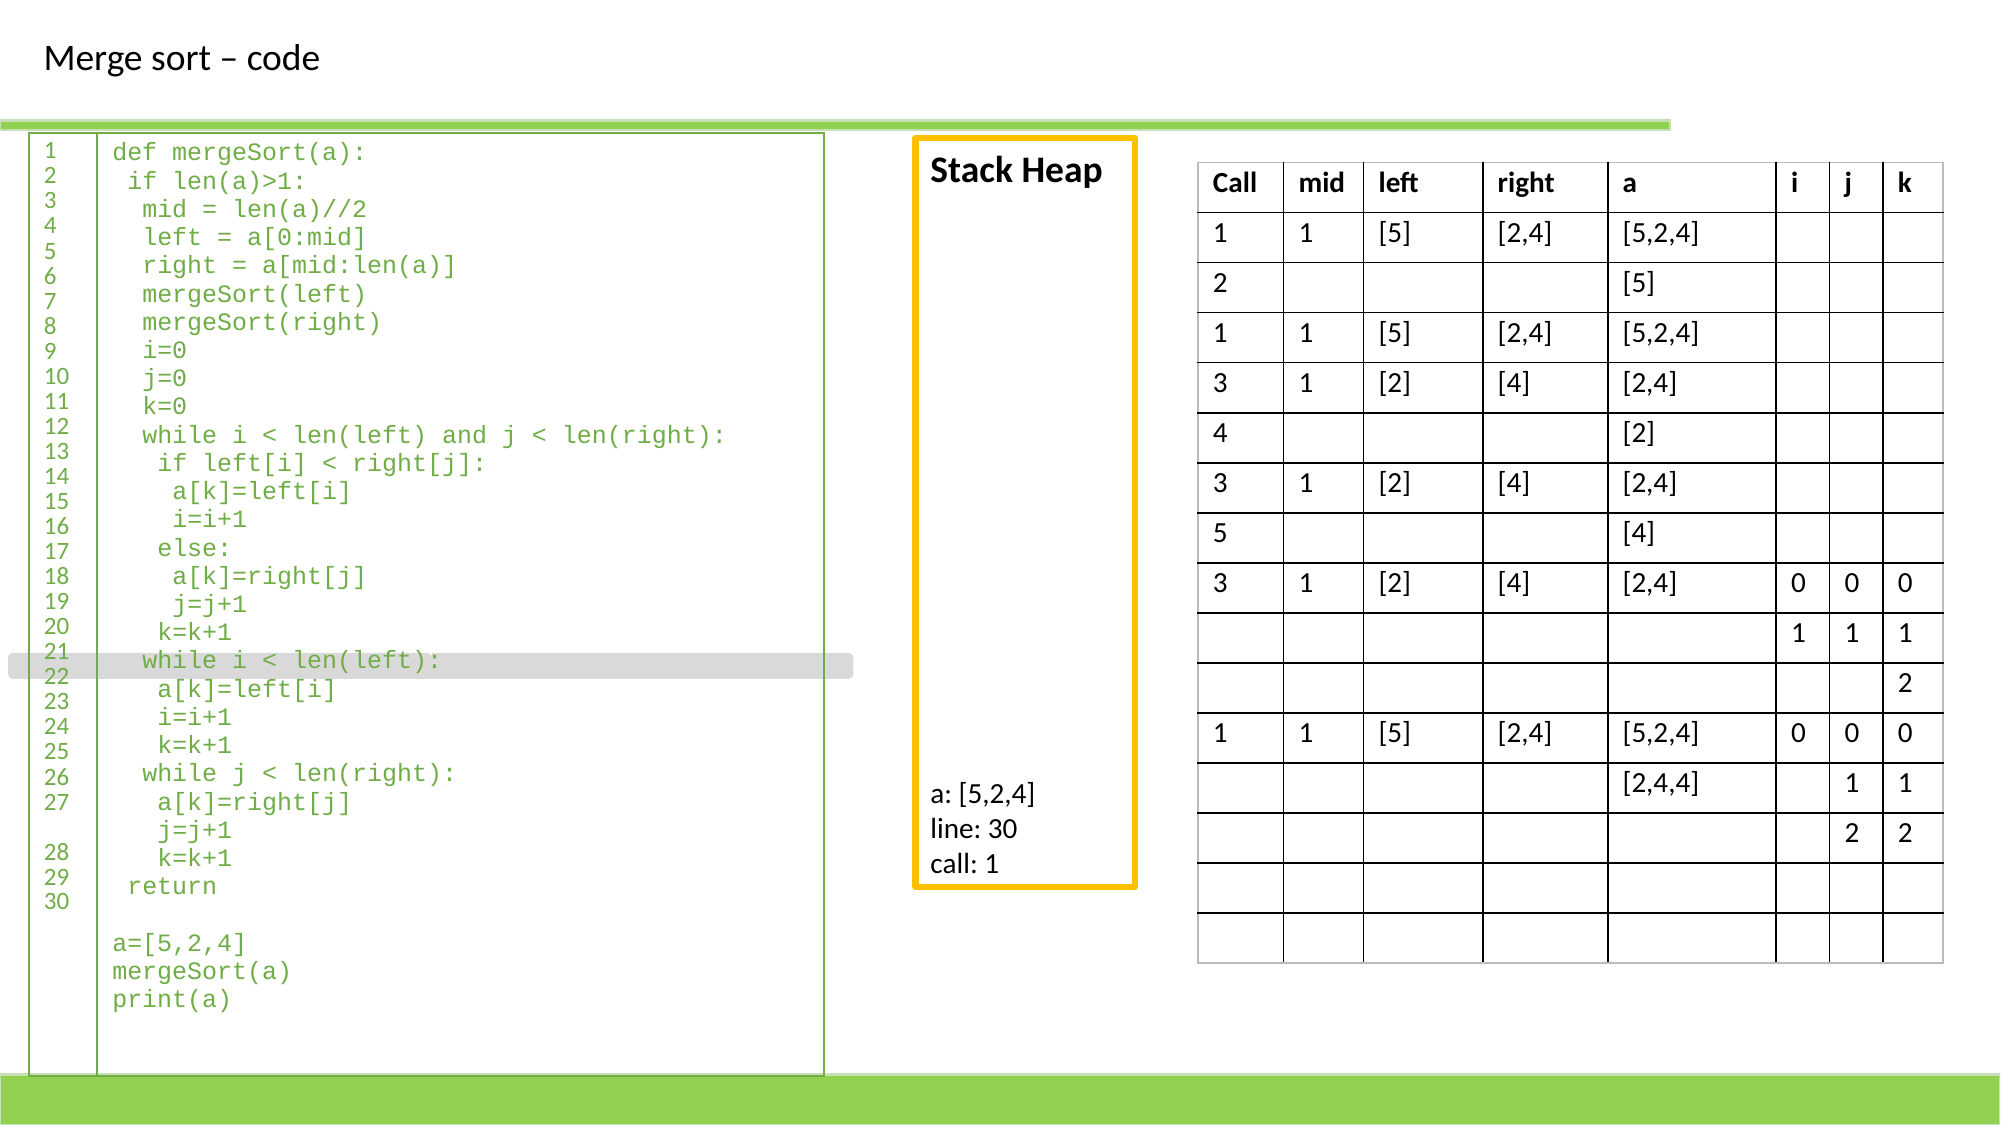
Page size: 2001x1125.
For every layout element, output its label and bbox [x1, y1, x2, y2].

table_cell [1830, 614, 1882, 662]
table_cell [1884, 263, 1942, 312]
table_cell [1284, 714, 1363, 762]
table_cell [1284, 614, 1363, 662]
table_cell [1284, 414, 1363, 462]
table_header [98, 134, 823, 1075]
text_box [915, 137, 1135, 888]
table_cell [1884, 363, 1942, 412]
table_cell [1830, 464, 1882, 512]
table_cell [1830, 514, 1882, 562]
table_cell [1199, 464, 1283, 512]
table_cell [1830, 363, 1882, 412]
table_header [1884, 163, 1942, 212]
table_cell [1884, 914, 1942, 962]
table_cell [1777, 363, 1829, 412]
table_cell [1484, 814, 1607, 862]
table_cell [1884, 213, 1942, 262]
table_cell [1199, 664, 1283, 712]
table_cell [1484, 263, 1607, 312]
table_cell [1284, 313, 1363, 362]
table_cell [1609, 213, 1775, 262]
table_cell [1609, 914, 1775, 962]
table_cell [1364, 263, 1482, 312]
table_cell [1284, 564, 1363, 612]
table_cell [1199, 263, 1283, 312]
table_header [1777, 163, 1829, 212]
table_cell [1609, 764, 1775, 812]
table_cell [1609, 714, 1775, 762]
table_cell [1364, 814, 1482, 862]
table_cell [1884, 664, 1942, 712]
table_header [1609, 163, 1775, 212]
table_cell [1364, 864, 1482, 912]
text_box [8, 652, 28, 679]
table_cell [1830, 313, 1882, 362]
table_cell [1484, 564, 1607, 612]
table_cell [1284, 914, 1363, 962]
table_cell [1284, 864, 1363, 912]
table_cell [1777, 514, 1829, 562]
table_cell [1609, 363, 1775, 412]
table_header [1364, 163, 1482, 212]
table_cell [1609, 564, 1775, 612]
table_cell [1830, 664, 1882, 712]
table_cell [1884, 714, 1942, 762]
table_cell [1830, 263, 1882, 312]
table_cell [1609, 313, 1775, 362]
table_cell [1884, 464, 1942, 512]
table_cell [1830, 914, 1882, 962]
table_cell [1884, 864, 1942, 912]
table_cell [1484, 514, 1607, 562]
table_cell [1364, 914, 1482, 962]
table_cell [1609, 614, 1775, 662]
table_cell [1199, 864, 1283, 912]
table_cell [1199, 814, 1283, 862]
table_cell [1884, 764, 1942, 812]
table_cell [1884, 313, 1942, 362]
table_cell [1364, 564, 1482, 612]
table_cell [1199, 363, 1283, 412]
table_cell [1777, 313, 1829, 362]
table_cell [1609, 664, 1775, 712]
table_cell [1484, 464, 1607, 512]
table_cell [1284, 263, 1363, 312]
table_cell [1609, 414, 1775, 462]
table_cell [1284, 213, 1363, 262]
table_header [1484, 163, 1607, 212]
table_cell [1199, 213, 1283, 262]
table_cell [1830, 213, 1882, 262]
table_cell [1364, 363, 1482, 412]
table_header [1199, 163, 1283, 212]
table_cell [1777, 764, 1829, 812]
table_cell [1364, 514, 1482, 562]
table_cell [1484, 864, 1607, 912]
table_cell [1884, 614, 1942, 662]
table_cell [1284, 814, 1363, 862]
table_cell [1484, 664, 1607, 712]
table_cell [1364, 764, 1482, 812]
table_cell [1284, 764, 1363, 812]
table_cell [1199, 614, 1283, 662]
table_cell [1830, 564, 1882, 612]
table_cell [1199, 714, 1283, 762]
table_cell [1884, 564, 1942, 612]
table_cell [1777, 614, 1829, 662]
table_cell [1830, 864, 1882, 912]
table_cell [1830, 414, 1882, 462]
table_cell [1777, 464, 1829, 512]
table_cell [1777, 664, 1829, 712]
table_cell [1484, 213, 1607, 262]
table_cell [1777, 814, 1829, 862]
table_cell [1364, 213, 1482, 262]
table_cell [1777, 263, 1829, 312]
table_cell [1777, 864, 1829, 912]
table_cell [1364, 414, 1482, 462]
table_cell [1484, 914, 1607, 962]
table_cell [1777, 714, 1829, 762]
table_cell [1484, 313, 1607, 362]
table_cell [1830, 764, 1882, 812]
table_cell [1777, 914, 1829, 962]
table_cell [1777, 213, 1829, 262]
text_box [825, 652, 854, 679]
table_cell [1830, 814, 1882, 862]
table_cell [1609, 464, 1775, 512]
table_cell [1199, 414, 1283, 462]
table_cell [1284, 664, 1363, 712]
table_cell [1484, 414, 1607, 462]
table_cell [1199, 514, 1283, 562]
table_cell [1364, 464, 1482, 512]
table_cell [1609, 814, 1775, 862]
table_cell [1199, 313, 1283, 362]
table_cell [1199, 914, 1283, 962]
table_cell [1484, 714, 1607, 762]
table_cell [1884, 814, 1942, 862]
table_cell [1884, 414, 1942, 462]
table_cell [1484, 614, 1607, 662]
table_cell [1777, 414, 1829, 462]
table_header [1284, 163, 1363, 212]
table_cell [1484, 764, 1607, 812]
table_cell [1199, 764, 1283, 812]
table_cell [1777, 564, 1829, 612]
table_cell [1284, 363, 1363, 412]
table_cell [1884, 514, 1942, 562]
table_cell [1364, 714, 1482, 762]
table_cell [1484, 363, 1607, 412]
table_cell [1609, 263, 1775, 312]
table_cell [1609, 514, 1775, 562]
table_header [30, 134, 96, 1075]
table_cell [1284, 514, 1363, 562]
text_box [28, 25, 1072, 86]
table_cell [1364, 664, 1482, 712]
table_cell [1830, 714, 1882, 762]
table_header [1830, 163, 1882, 212]
table_cell [1199, 564, 1283, 612]
table_cell [1609, 864, 1775, 912]
table_cell [1364, 313, 1482, 362]
table_cell [1284, 464, 1363, 512]
table_cell [1364, 614, 1482, 662]
